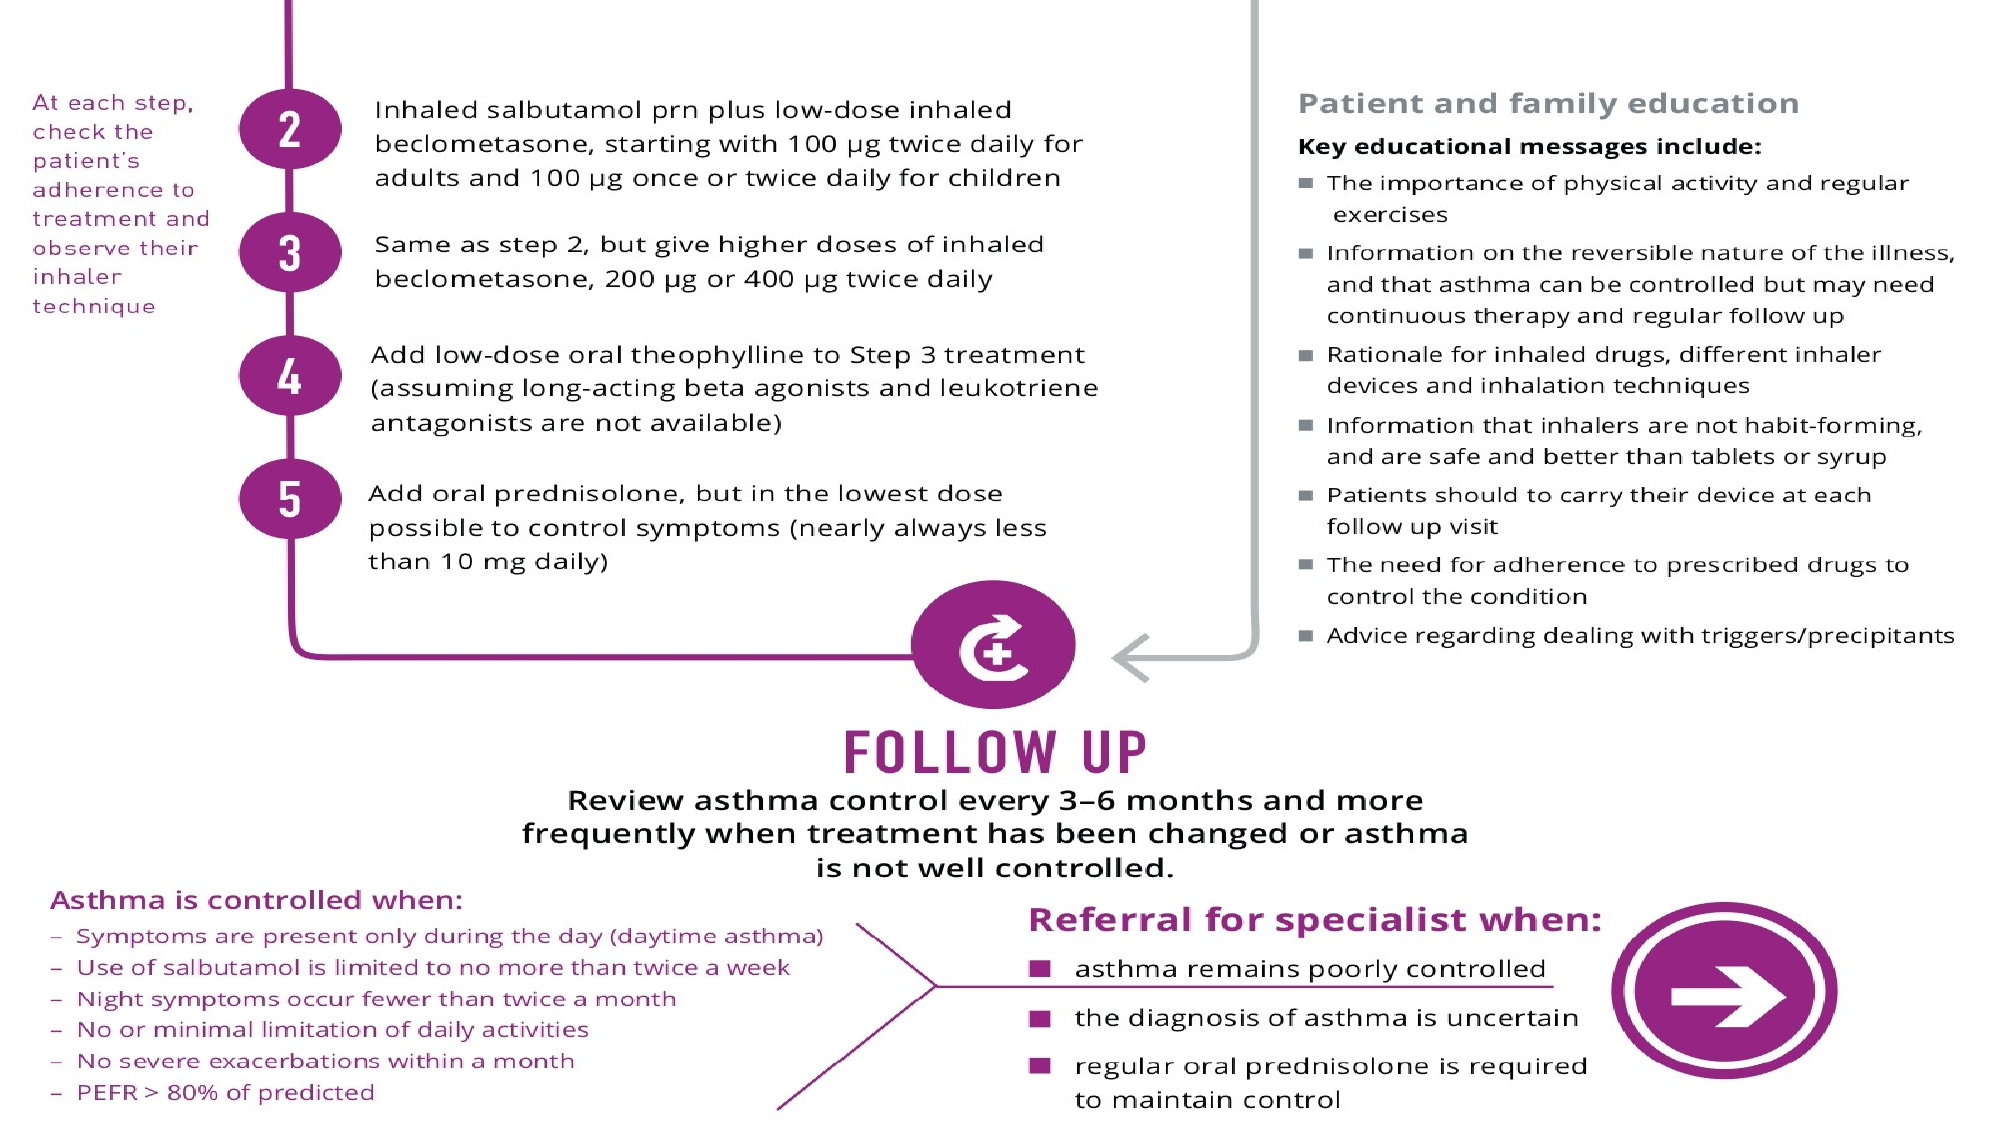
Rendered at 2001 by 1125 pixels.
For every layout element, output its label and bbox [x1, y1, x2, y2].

list [0, 0, 2000, 1125]
